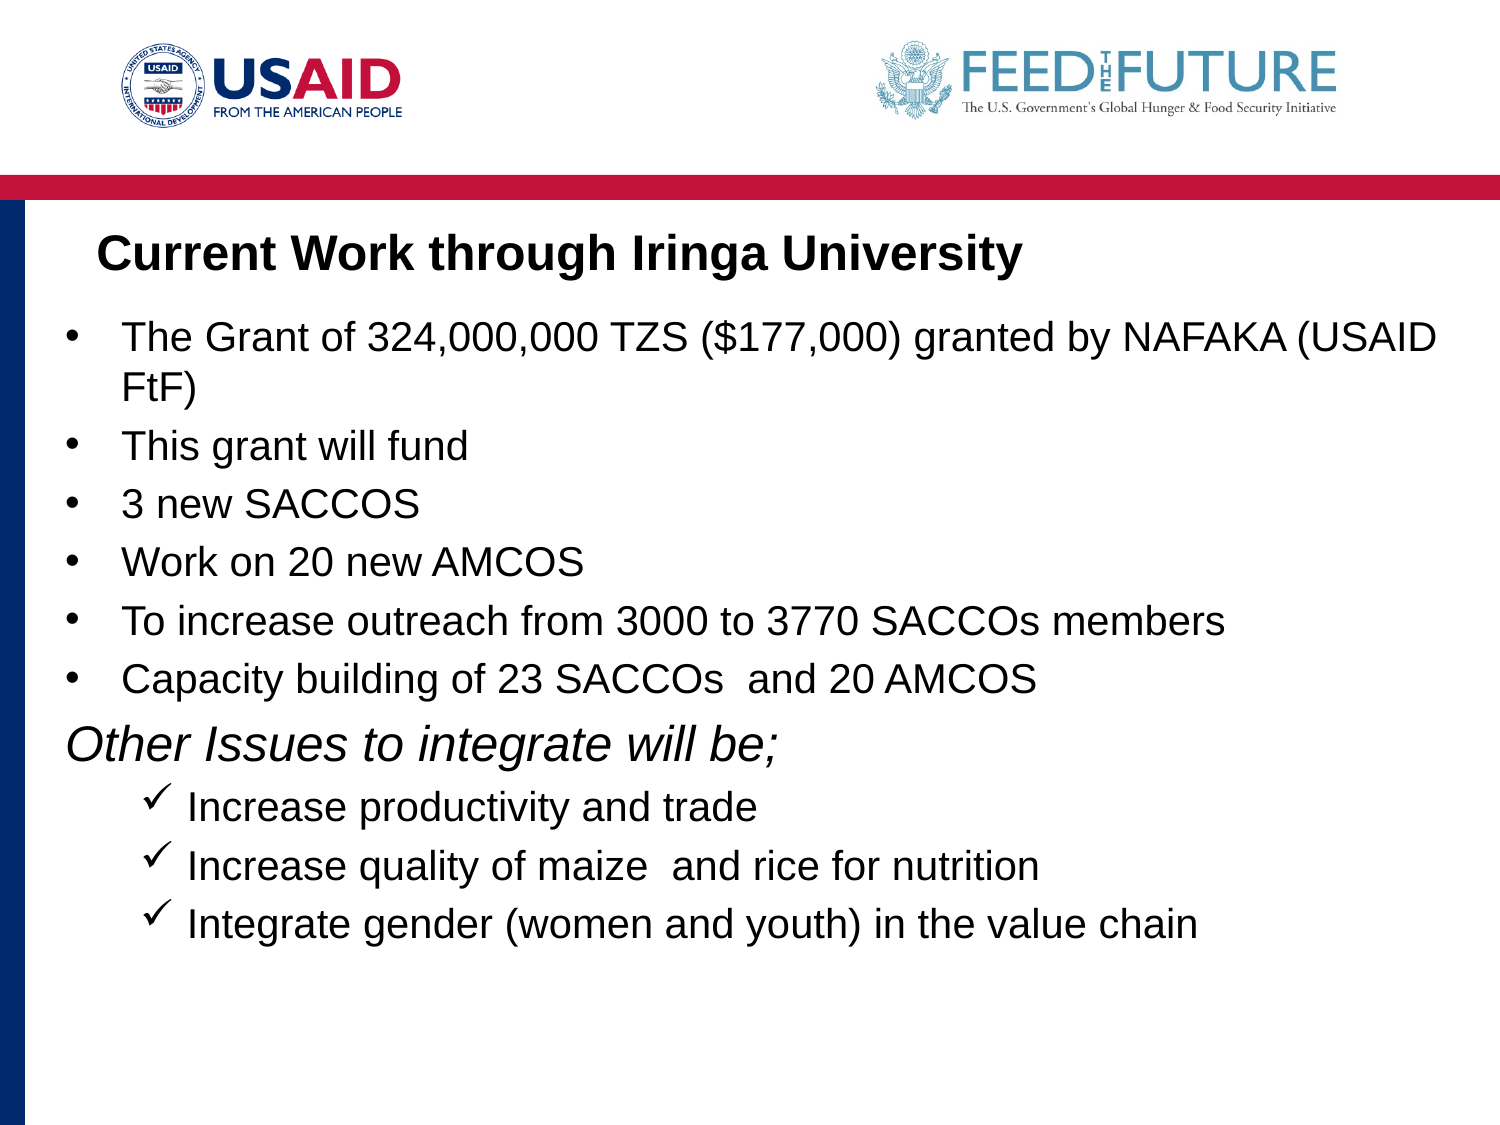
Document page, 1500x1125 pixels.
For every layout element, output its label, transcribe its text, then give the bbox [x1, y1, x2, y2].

title Current Work through Iringa University [81, 212, 1357, 302]
picture [837, 11, 1378, 152]
list The Grant of 324,000,000 TZS ($177,000) granted by NAFAKA (USAID FtF) This grant will fund 3 new SACCOS Work on 20 new AMCOS To increase outreach from 3000 to 3770 SACCOs members Capacity building of 23 SACCOs and 20 AMCOS Other Issues to integrate will be; Increase productivity and trade Increase quality of maize and rice for nutrition Integrate gender (women and youth) in the value chain [50, 302, 1475, 1125]
picture [80, 17, 442, 158]
